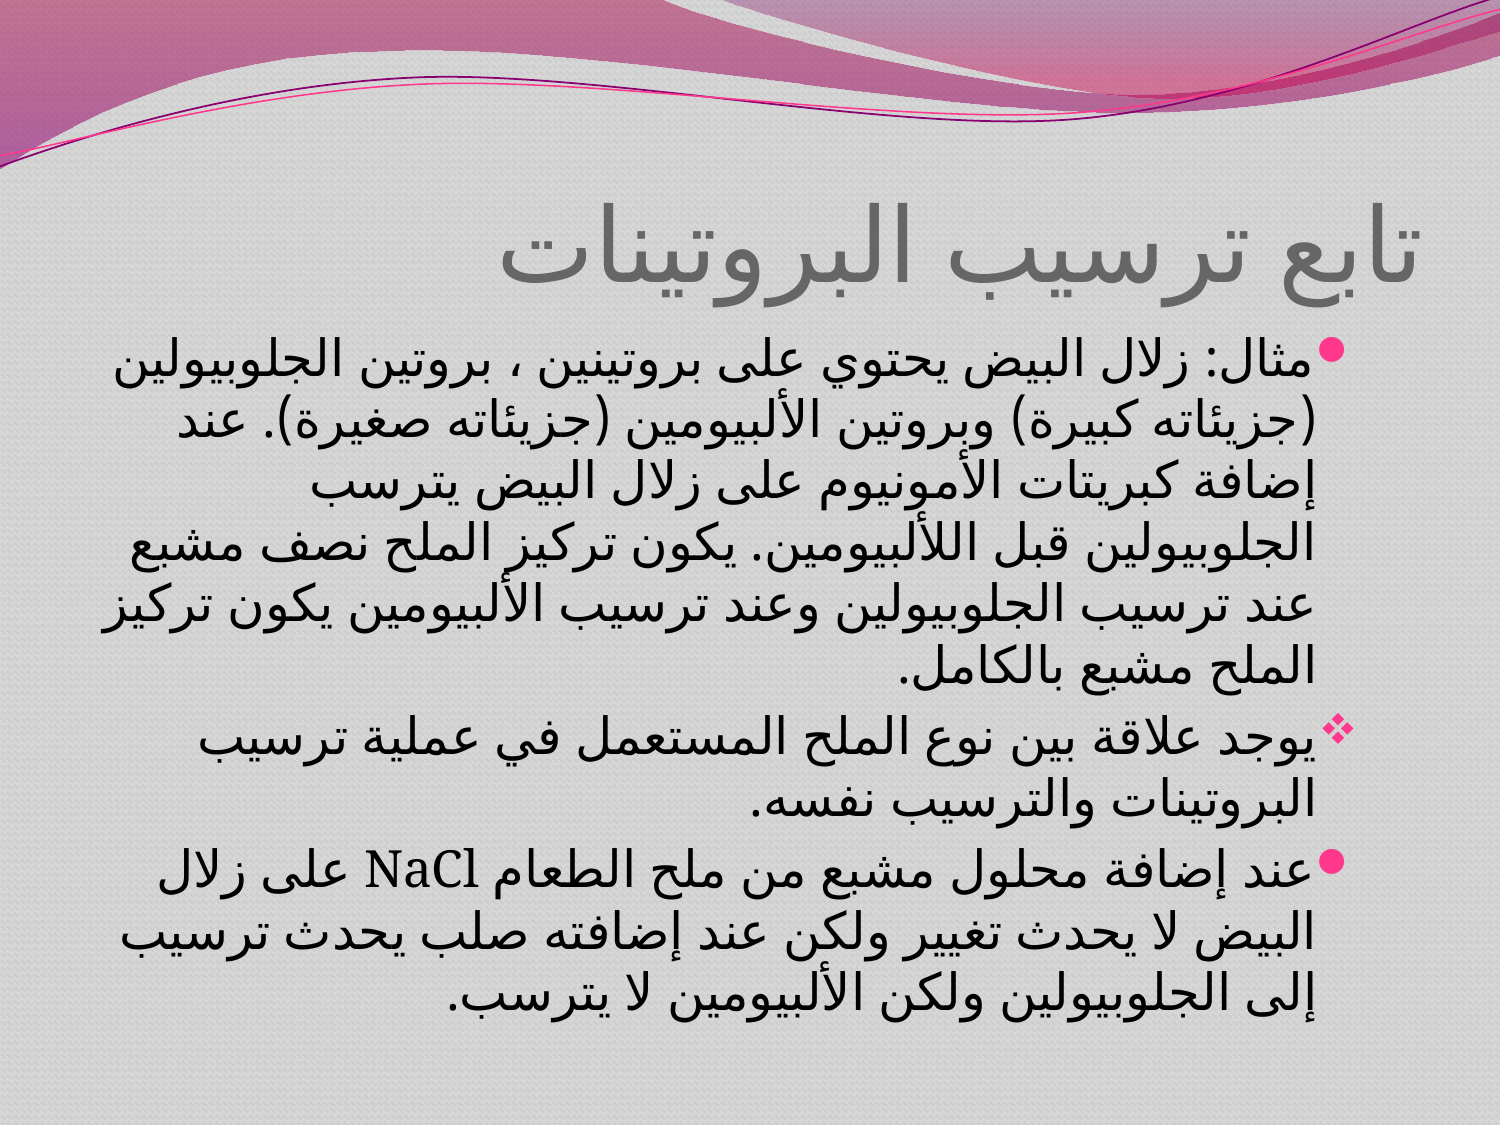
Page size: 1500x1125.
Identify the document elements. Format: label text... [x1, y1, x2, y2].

title تابع ترسيب البروتينات [75, 115, 1425, 303]
list مثال: زلال البيض يحتوي على بروتينين ، بروتين الجلوبيولين (جزيئاته كبيرة) وبروتين الألبيومين (جزيئاته صغيرة). عند إضافة كبريتات الأمونيوم على زلال البيض يترسب الجلوبيولين قبل اللألبيومين. يكون تركيز الملح نصف مشبع عند ترسيب الجلوبيولين وعند ترسيب الألبيومين يكون تركيز الملح مشبع بالكامل. يوجد علاقة بين نوع الملح المستعمل في عملية ترسيب البروتينات والترسيب نفسه. عند إضافة محلول مشبع من ملح الطعام NaCl على زلال البيض لا يحدث تغيير ولكن عند إضافته صلب يحدث ترسيب إلى الجلوبيولين ولكن الألبيومين لا يترسب. [75, 317, 1425, 1038]
